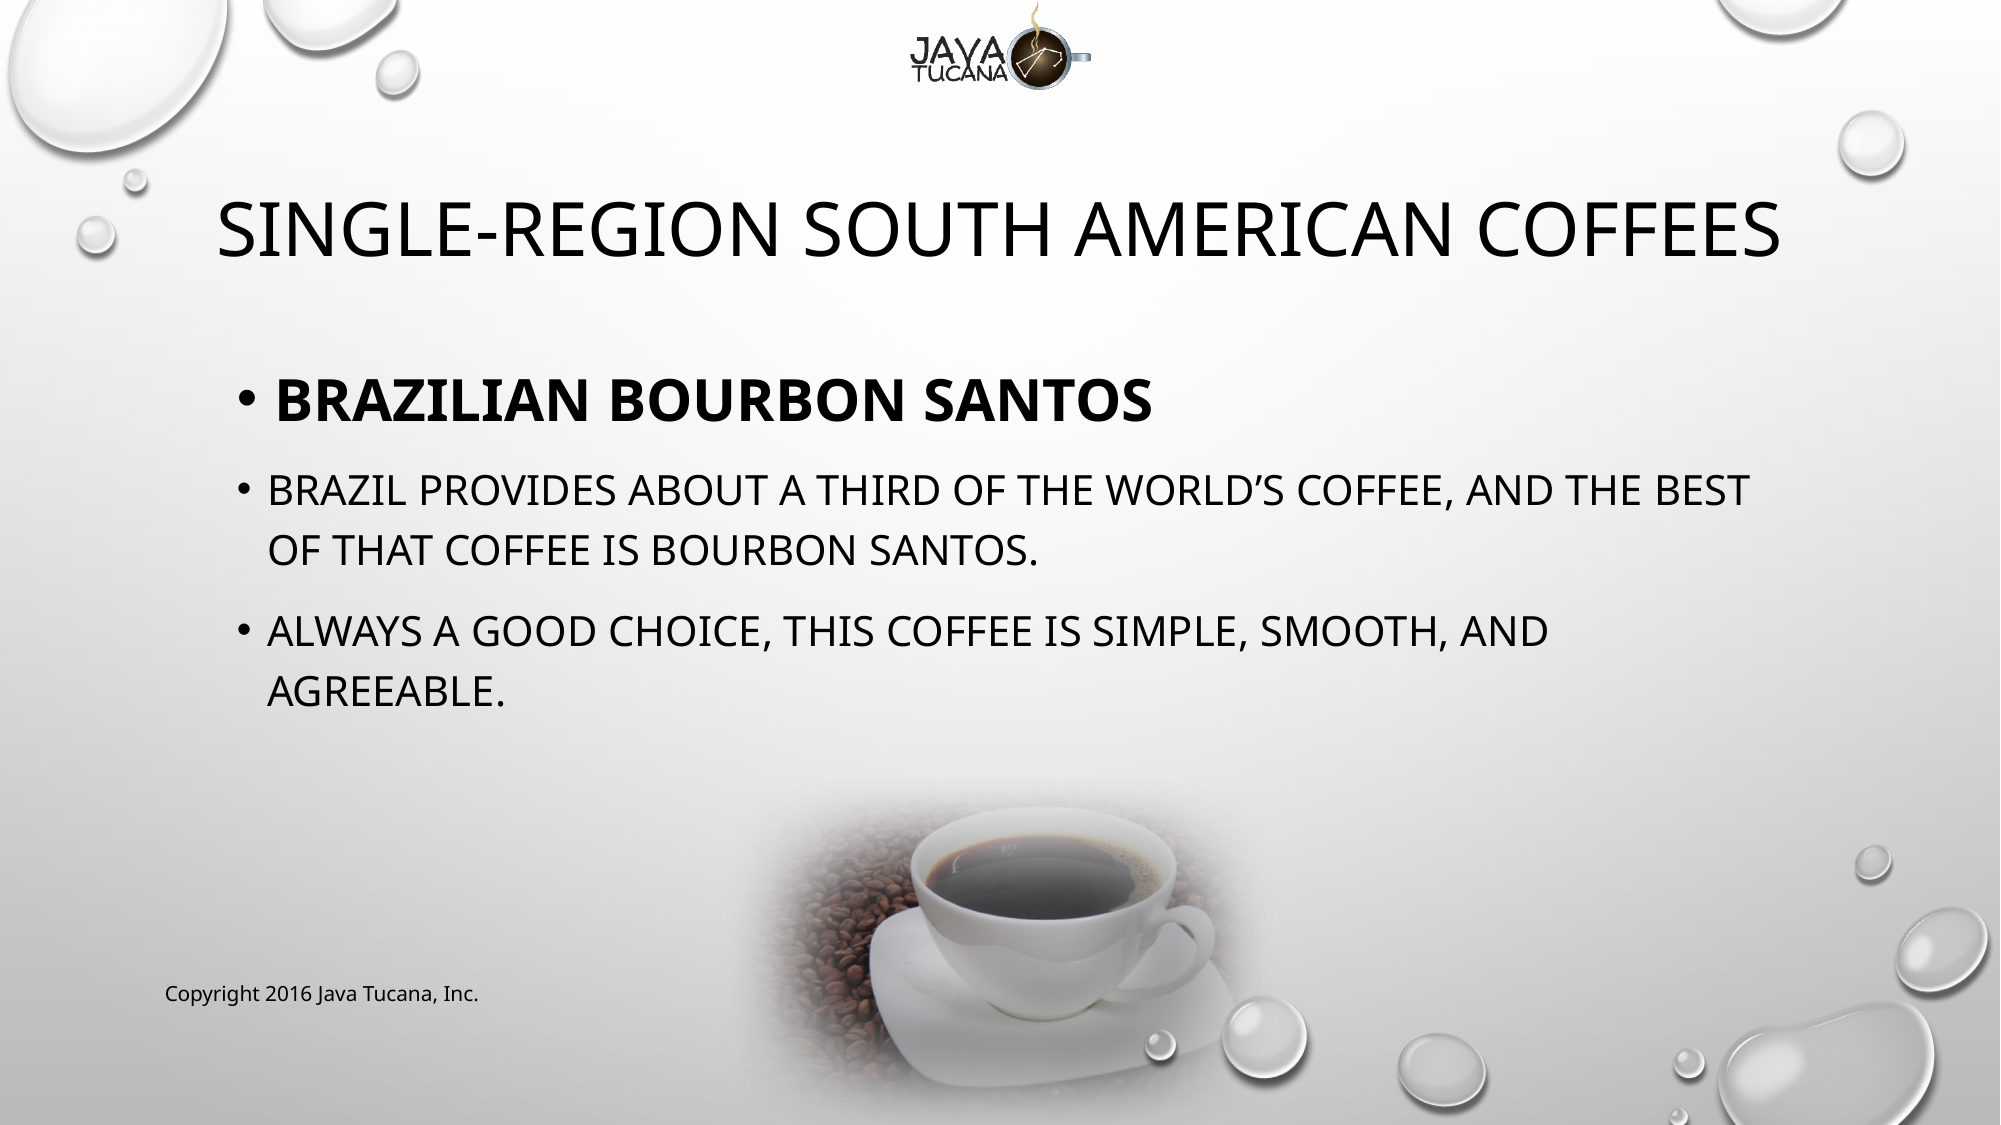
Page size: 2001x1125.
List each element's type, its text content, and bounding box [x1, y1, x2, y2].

list Brazilian Bourbon Santos Brazil provides about a third of the world’s coffee, and the best of that coffee is Bourbon Santos. Always a good choice, this coffee is simple, smooth, and agreeable. [221, 341, 1789, 1002]
title Single-region South American coffees [149, 101, 1851, 364]
picture [0, 0, 2000, 1125]
footer Copyright 2016 Java Tucana, Inc. [149, 965, 1245, 1025]
